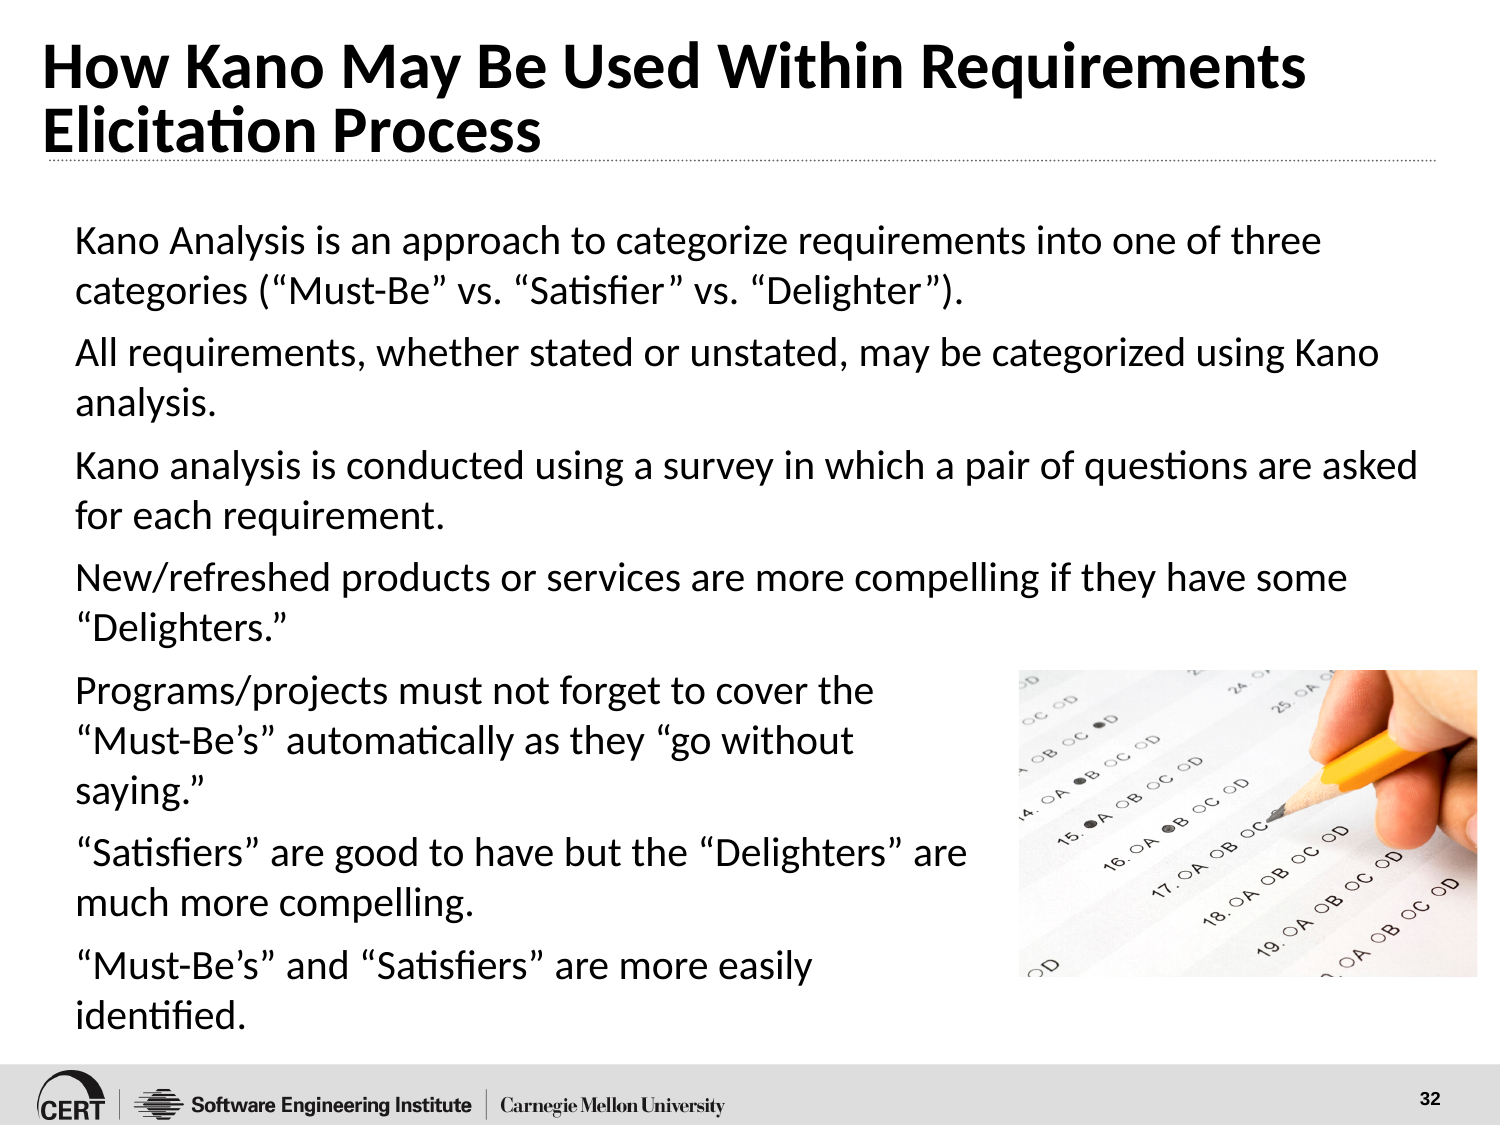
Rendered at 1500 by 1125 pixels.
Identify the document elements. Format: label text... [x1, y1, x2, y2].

text_box Programs/projects must not forget to cover the “Must-Be’s” automatically as they “go without saying.” “Satisfiers” are good to have but the “Delighters” are much more compelling. “Must-Be’s” and “Satisfiers” are more easily identified. [74, 662, 975, 1113]
text_box Kano Analysis is an approach to categorize requirements into one of three categories (“Must-Be” vs. “Satisfier” vs. “Delighter”). All requirements, whether stated or unstated, may be categorized using Kano analysis. Kano analysis is conducted using a survey in which a pair of questions are asked for each requirement. New/refreshed products or services are more compelling if they have some “Delighters.” [75, 212, 1450, 563]
title How Kano May Be Used Within Requirements Elicitation Process [42, 37, 1434, 155]
list [49, 187, 1438, 1001]
picture [1018, 670, 1478, 977]
picture [37, 1069, 725, 1122]
